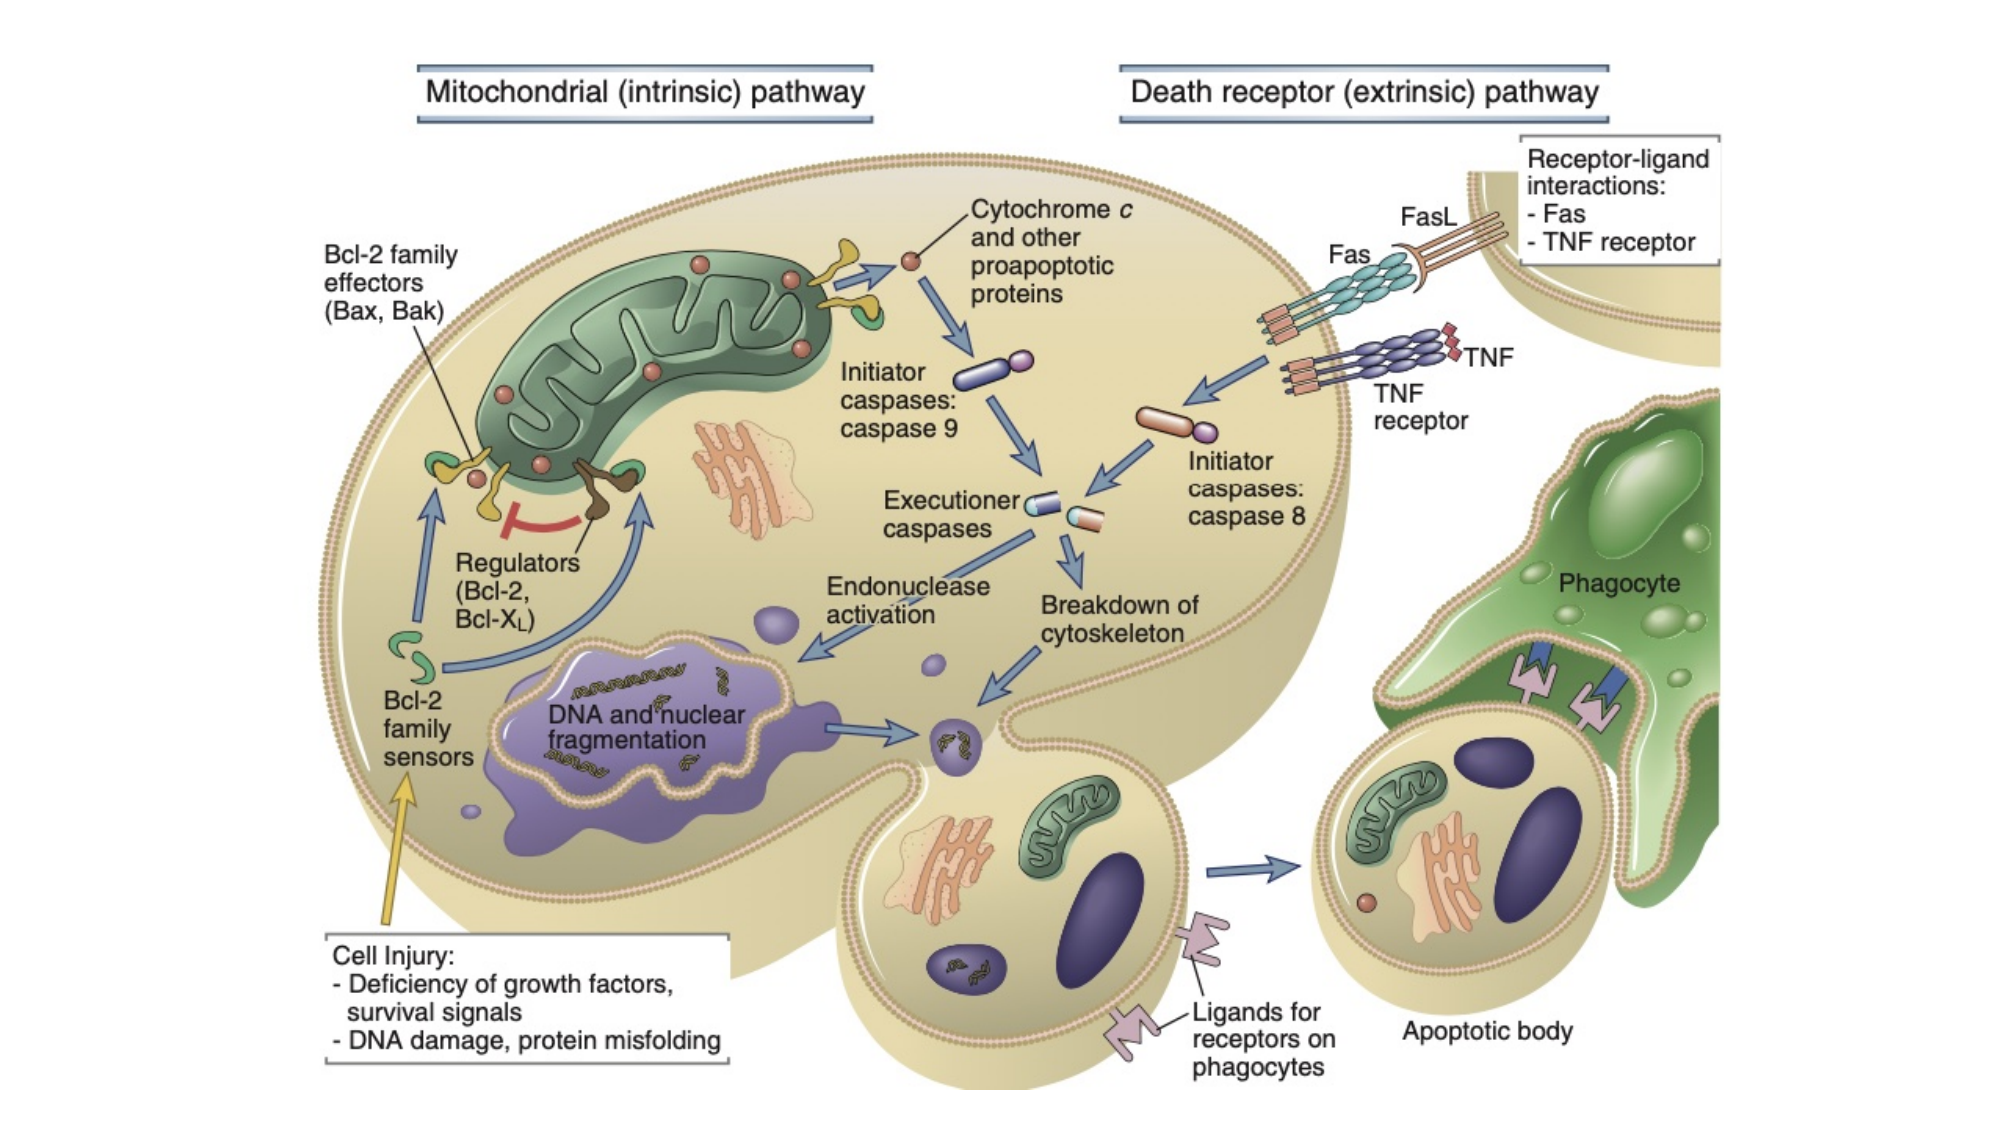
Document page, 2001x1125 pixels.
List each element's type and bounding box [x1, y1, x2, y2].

list [270, 35, 1730, 1090]
